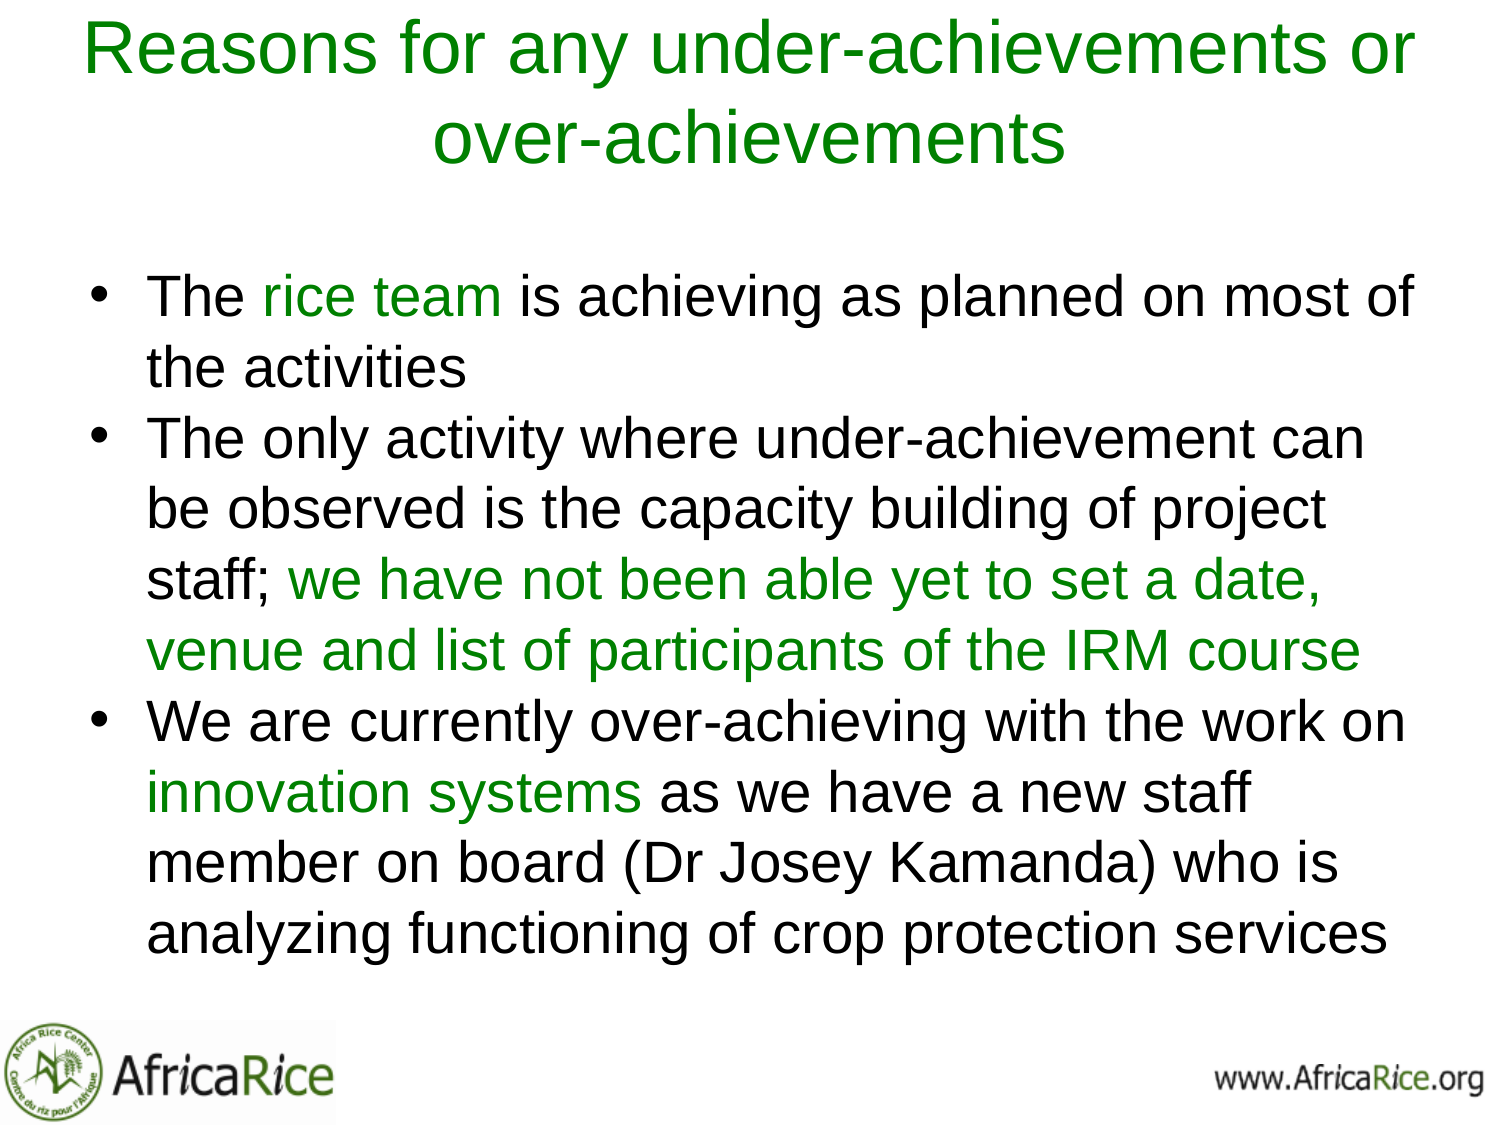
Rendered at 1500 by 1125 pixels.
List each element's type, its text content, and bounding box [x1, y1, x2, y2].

picture [0, 1020, 336, 1125]
picture [1212, 1064, 1488, 1100]
title Reasons for any under-achievements or over-achievements [0, 87, 1500, 181]
text_box The rice team is achieving as planned on most of the activities The only activity where under-achievement can be observed is the capacity building of project staff; we have not been able yet to set a date, venue and list of participants of the IRM course We are currently over-achieving with the work on innovation systems as we have a new staff member on board (Dr Josey Kamanda) who is analyzing functioning of crop protection services [75, 249, 1450, 973]
